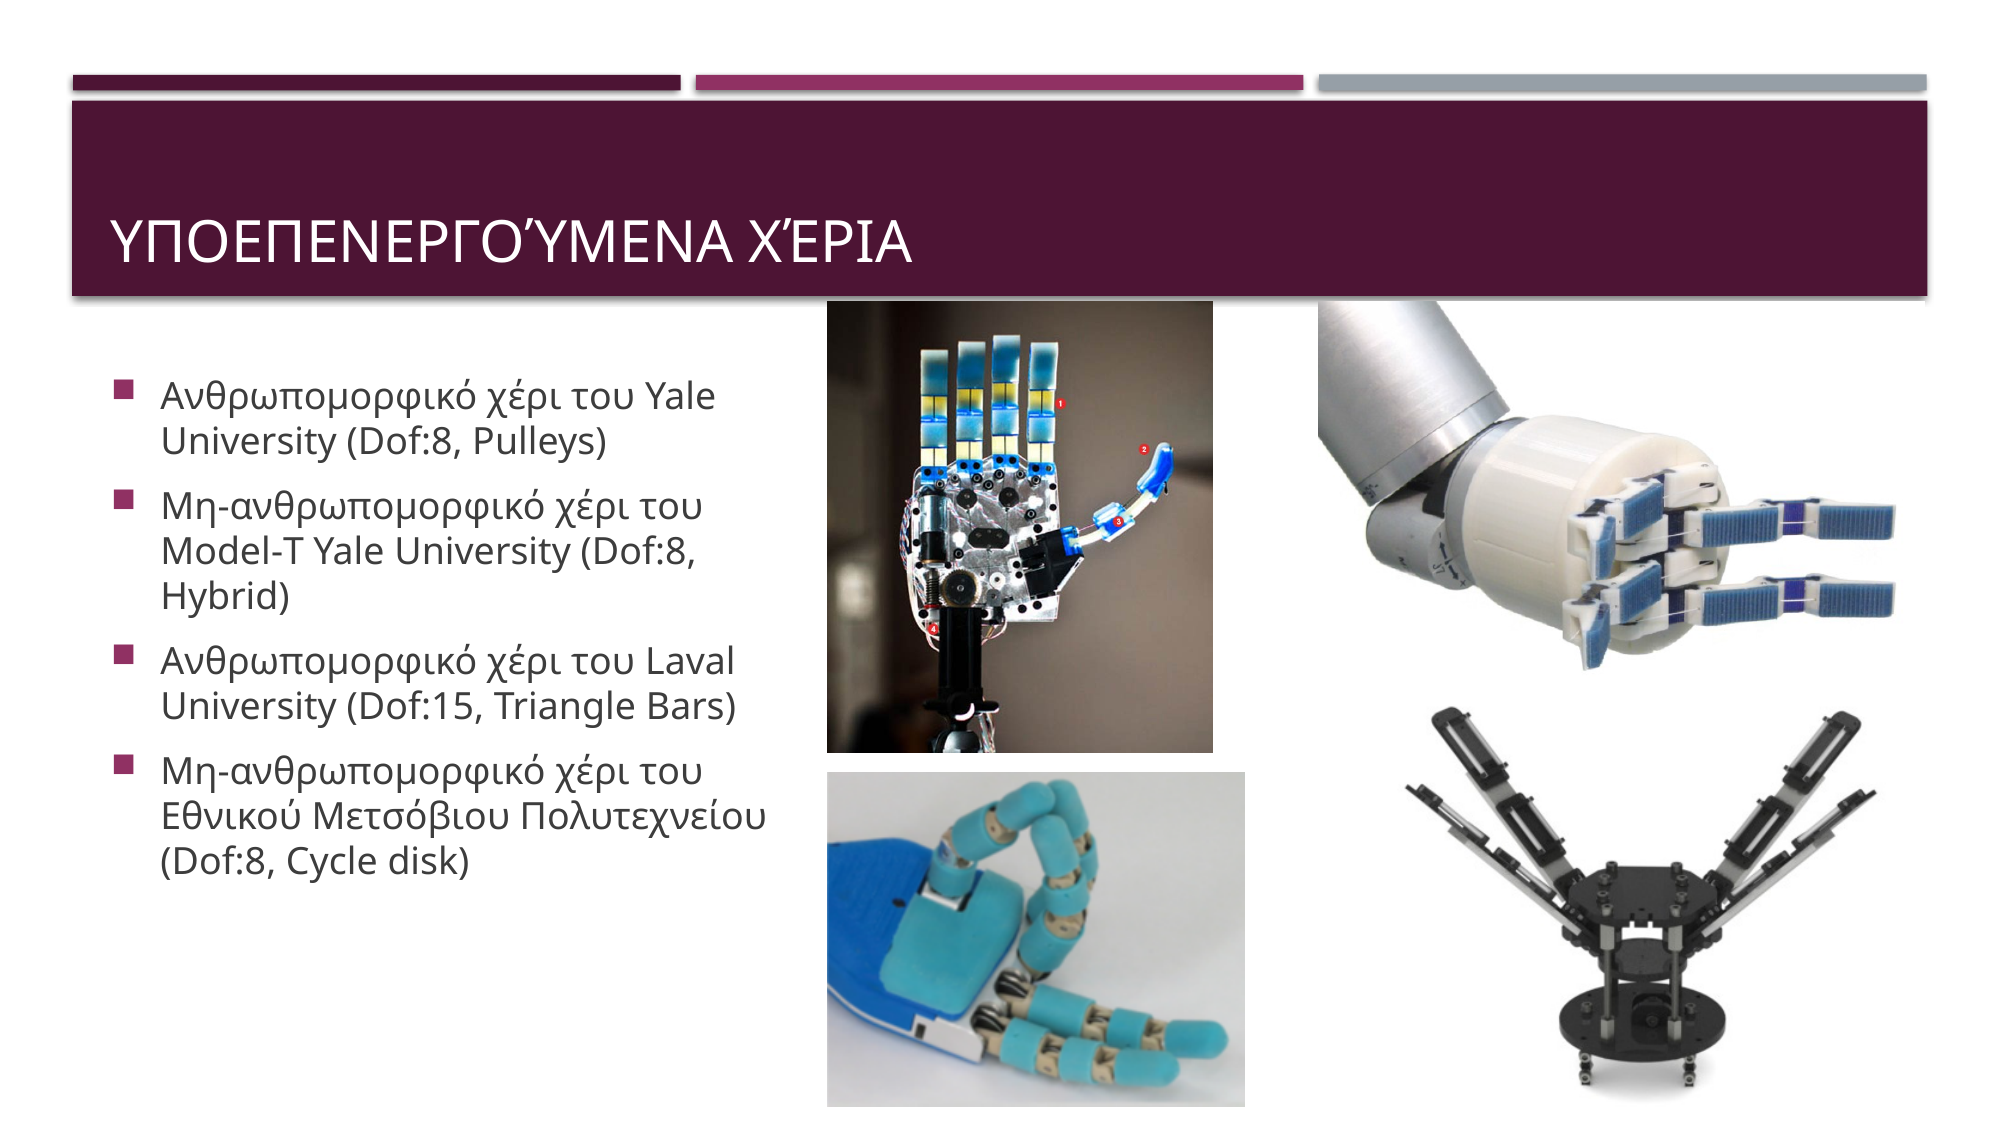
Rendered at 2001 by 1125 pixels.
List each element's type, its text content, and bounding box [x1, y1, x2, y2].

picture [826, 301, 1214, 753]
list Ανθρωπομορφικό χέρι του Yale University (Dof:8, Pulleys) Μη-ανθρωπομορφικό χέρι του Model-T Yale University (Dof:8, Hybrid) Ανθρωπομορφικό χέρι του Laval University (Dof:15, Triangle Bars) Μη-ανθρωπομορφικό χέρι του Eθνικού Μετσόβιου Πολυτεχνείου (Dof:8, Cycle disk) [95, 357, 828, 962]
picture [1318, 301, 1926, 1108]
picture [826, 772, 1245, 1108]
title Υποεπενεργούμενα χέρια [95, 115, 1905, 282]
